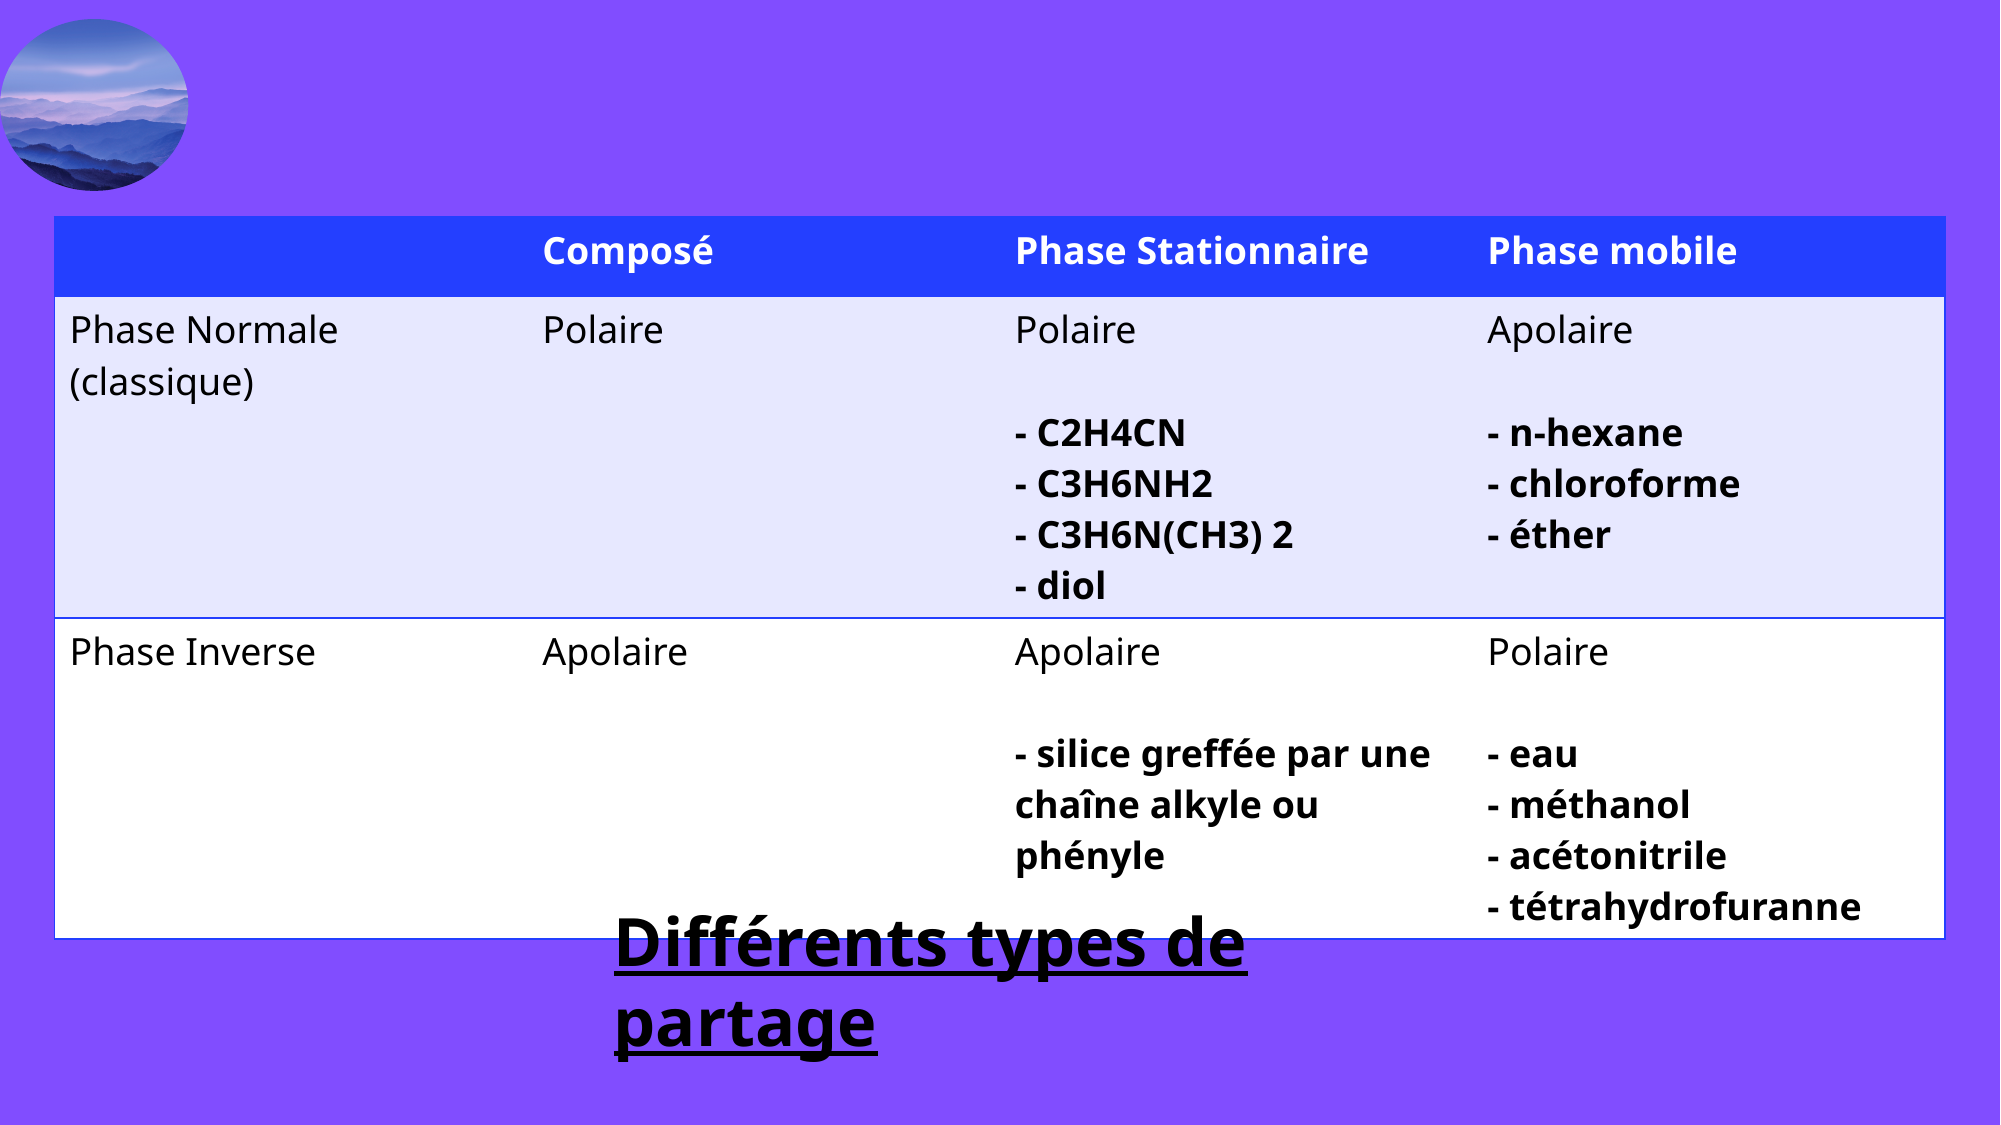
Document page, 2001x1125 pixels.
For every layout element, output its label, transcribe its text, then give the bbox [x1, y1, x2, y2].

table_cell Phase Normale (classique) [55, 297, 527, 617]
table_header Phase mobile [1473, 218, 1944, 296]
table_cell Phase Inverse [55, 619, 527, 938]
table_header Phase Stationnaire [1000, 218, 1473, 296]
table_cell Apolaire - n-hexane - chloroforme - éther [1473, 297, 1944, 617]
picture [0, 18, 189, 191]
table_cell Apolaire - silice greffée par une chaîne alkyle ou phényle [1000, 619, 1473, 892]
table_cell Polaire - C2H4CN - C3H6NH2 - C3H6N(CH3) 2 - diol [1000, 297, 1473, 617]
text_box Différents types de partage [598, 892, 1500, 1067]
table_header Composé [527, 218, 1000, 296]
table_cell Polaire - eau - méthanol - acétonitrile - tétrahydrofuranne [1473, 619, 1944, 938]
table_cell Apolaire [527, 619, 1000, 938]
table_header [55, 218, 527, 296]
table_cell Polaire [527, 297, 1000, 617]
